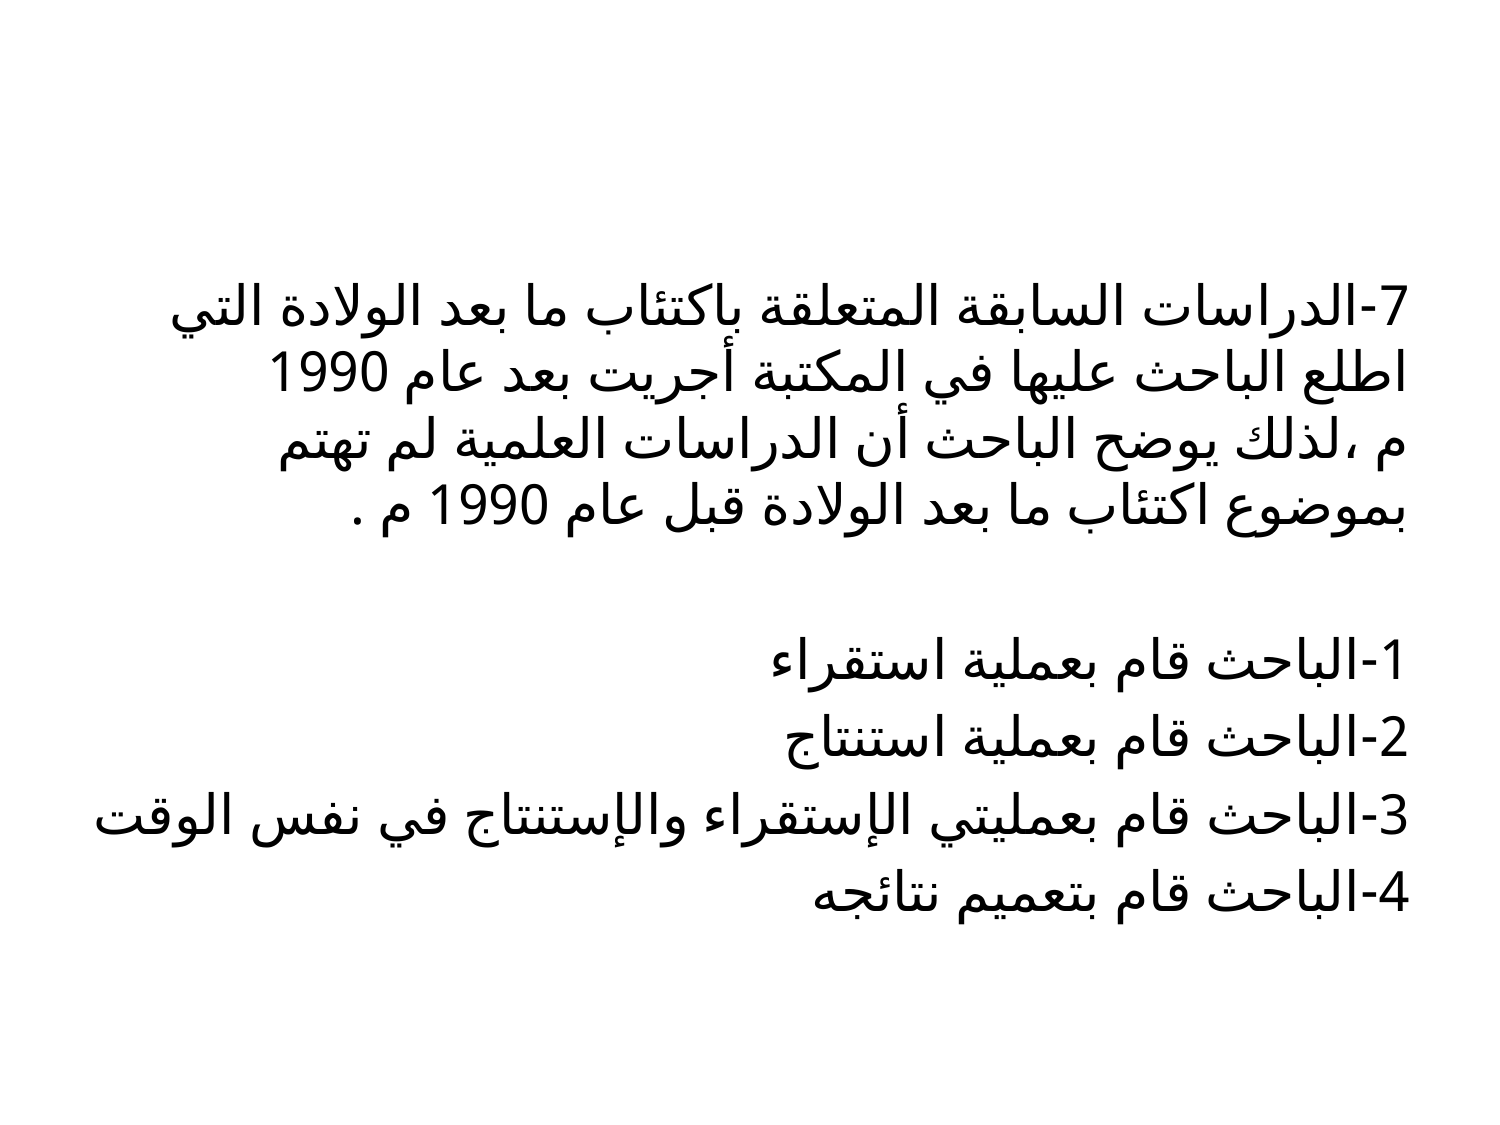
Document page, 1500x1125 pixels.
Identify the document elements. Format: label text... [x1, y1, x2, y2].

list 7-الدراسات السابقة المتعلقة باكتئاب ما بعد الولادة التي اطلع الباحث عليها في المكتبة أجريت بعد عام 1990 م ،لذلك يوضح الباحث أن الدراسات العلمية لم تهتم بموضوع اكتئاب ما بعد الولادة قبل عام 1990 م . 1-الباحث قام بعملية استقراء 2-الباحث قام بعملية استنتاج 3-الباحث قام بعمليتي الإستقراء والإستنتاج في نفس الوقت 4-الباحث قام بتعميم نتائجه [75, 262, 1425, 1005]
